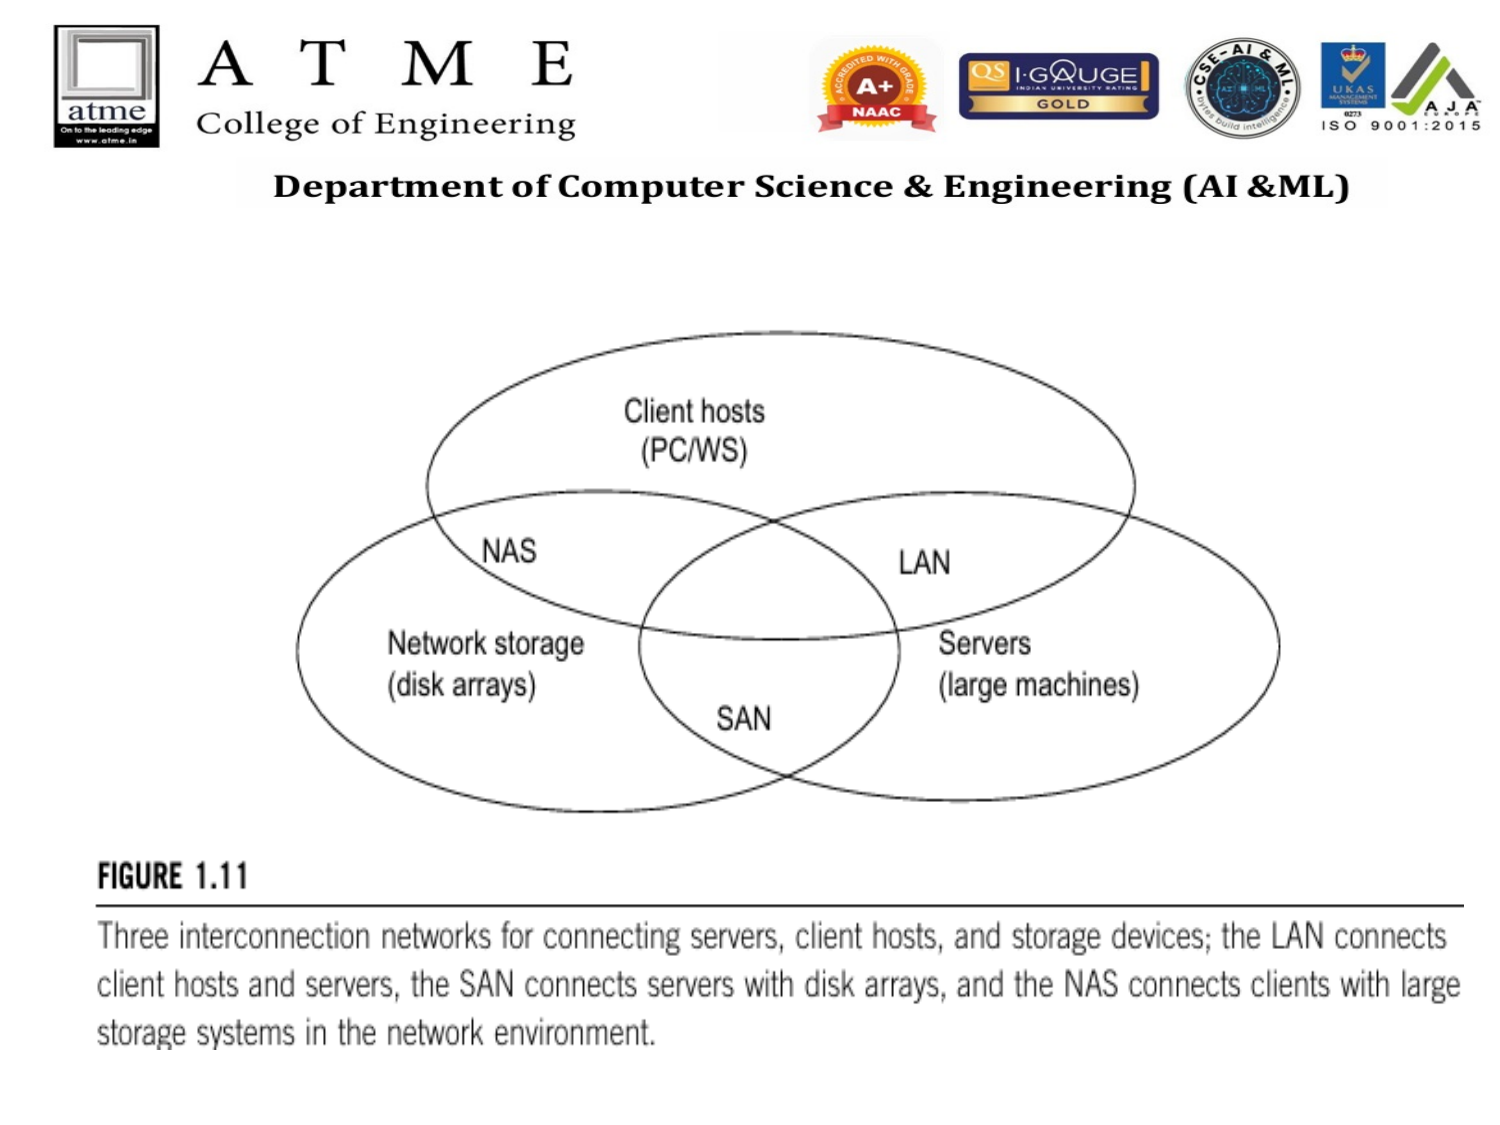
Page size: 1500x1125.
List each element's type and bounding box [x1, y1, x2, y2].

picture [24, 0, 1500, 226]
picture [49, 299, 1464, 1051]
